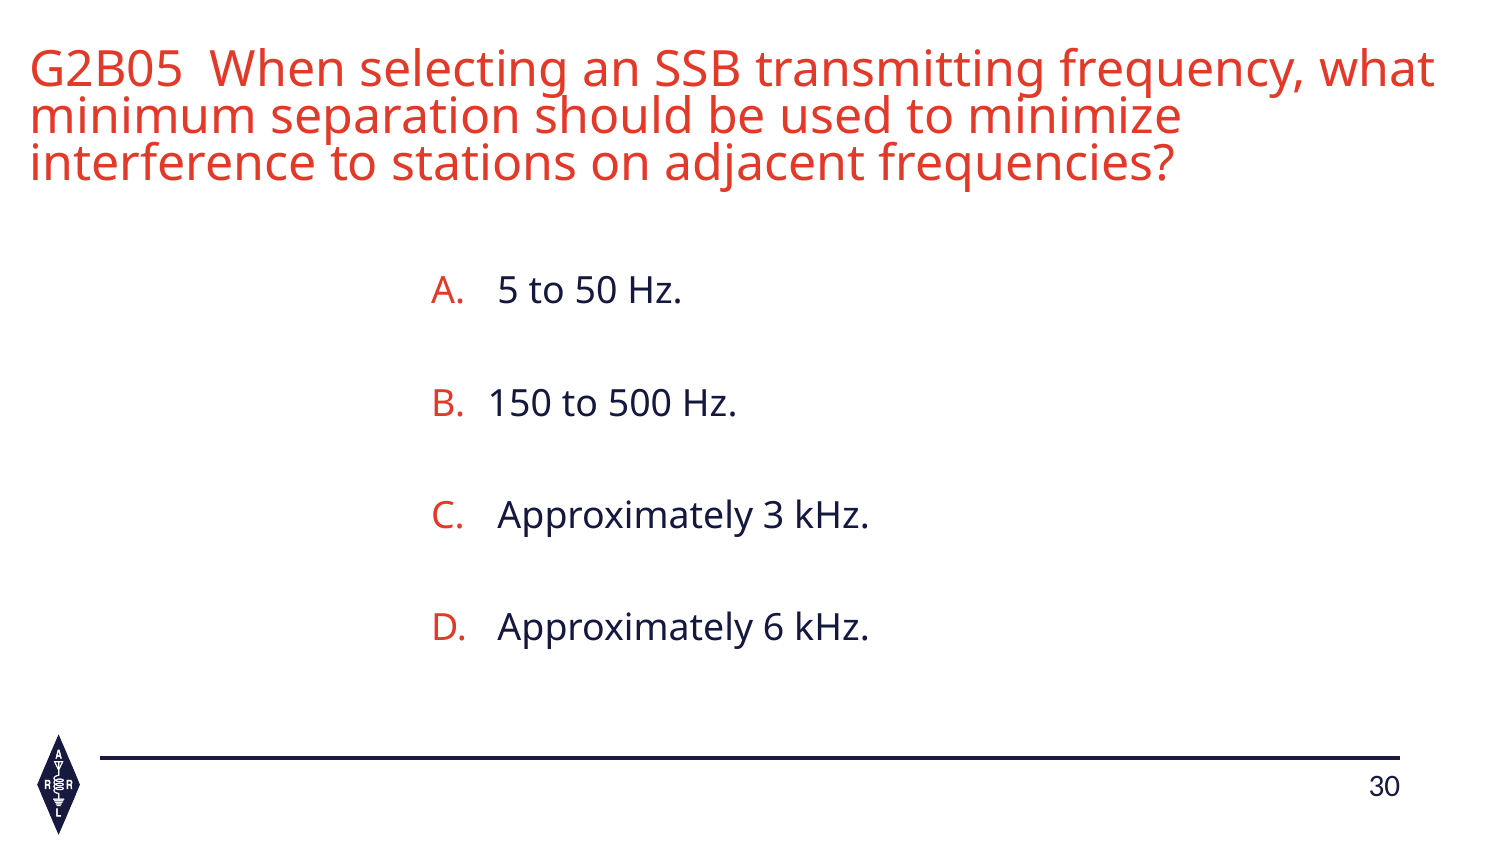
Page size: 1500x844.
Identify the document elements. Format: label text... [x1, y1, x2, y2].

slide_number 30 [1302, 761, 1400, 807]
picture [37, 734, 80, 835]
list 5 to 50 Hz. 150 to 500 Hz. Approximately 3 kHz. Approximately 6 kHz. [431, 265, 1069, 743]
title G2B05 When selecting an SSB transmitting frequency, what minimum separation should be used to minimize interference to stations on adjacent frequencies? [29, 43, 1471, 267]
